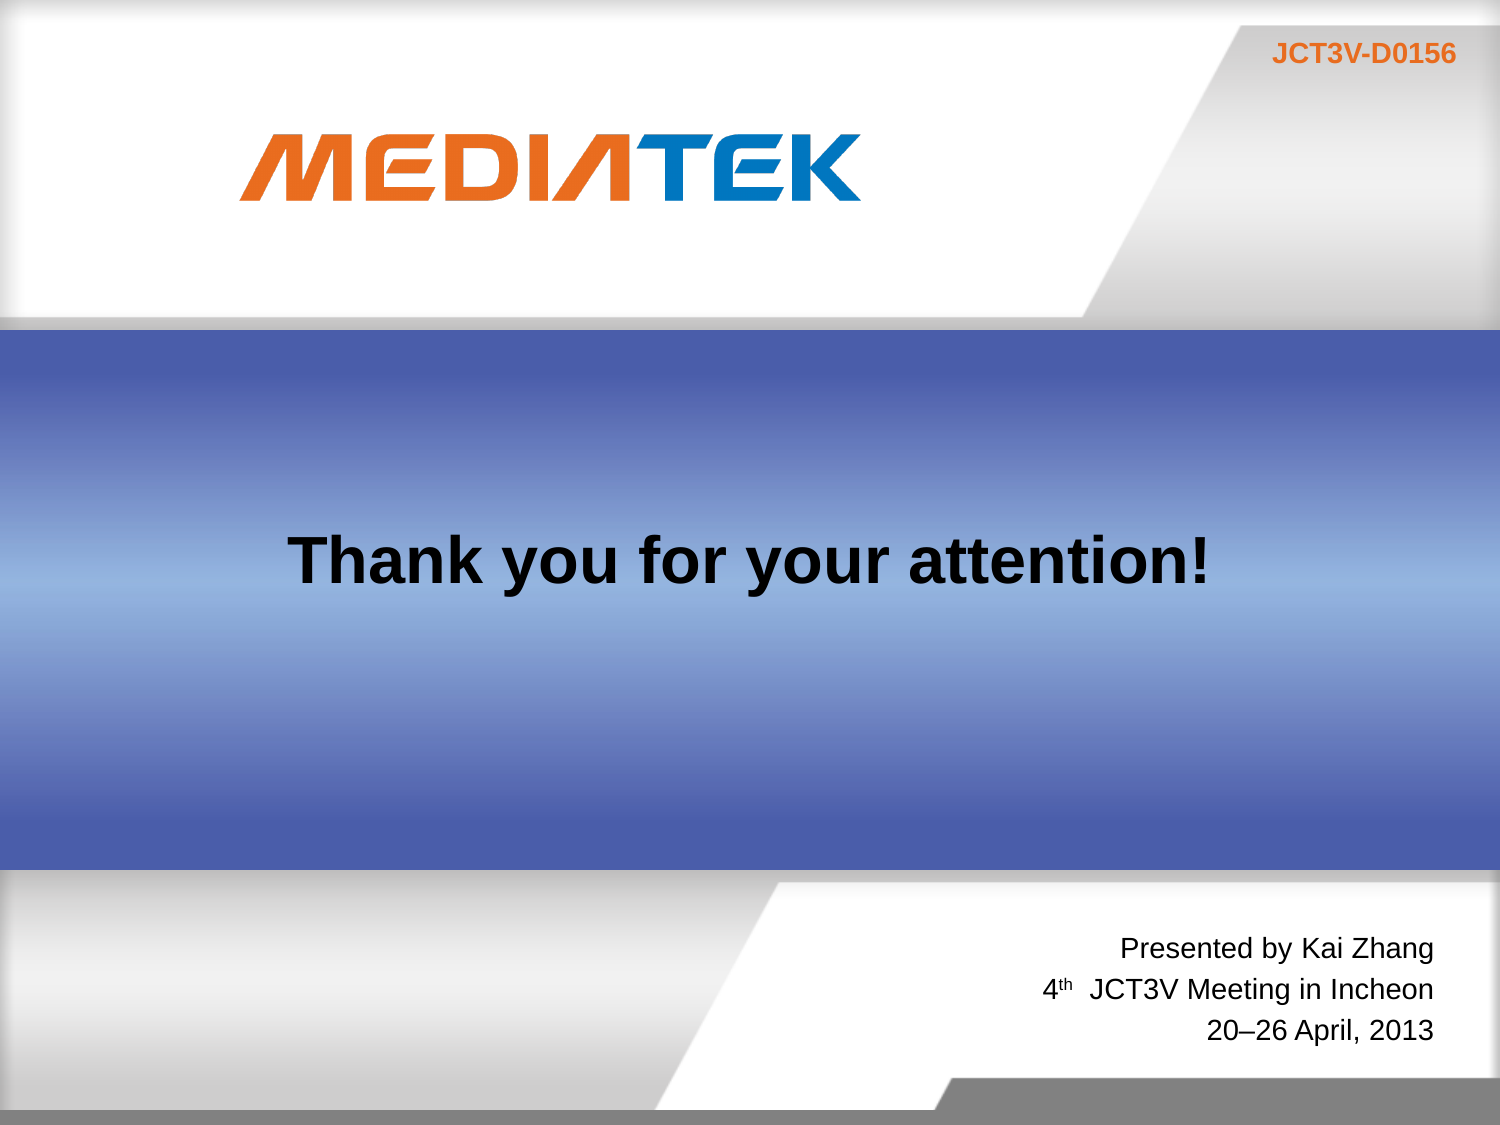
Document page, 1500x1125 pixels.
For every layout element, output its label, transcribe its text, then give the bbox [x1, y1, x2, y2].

title Thank you for your attention! [50, 438, 1450, 676]
picture [0, 0, 1500, 1125]
